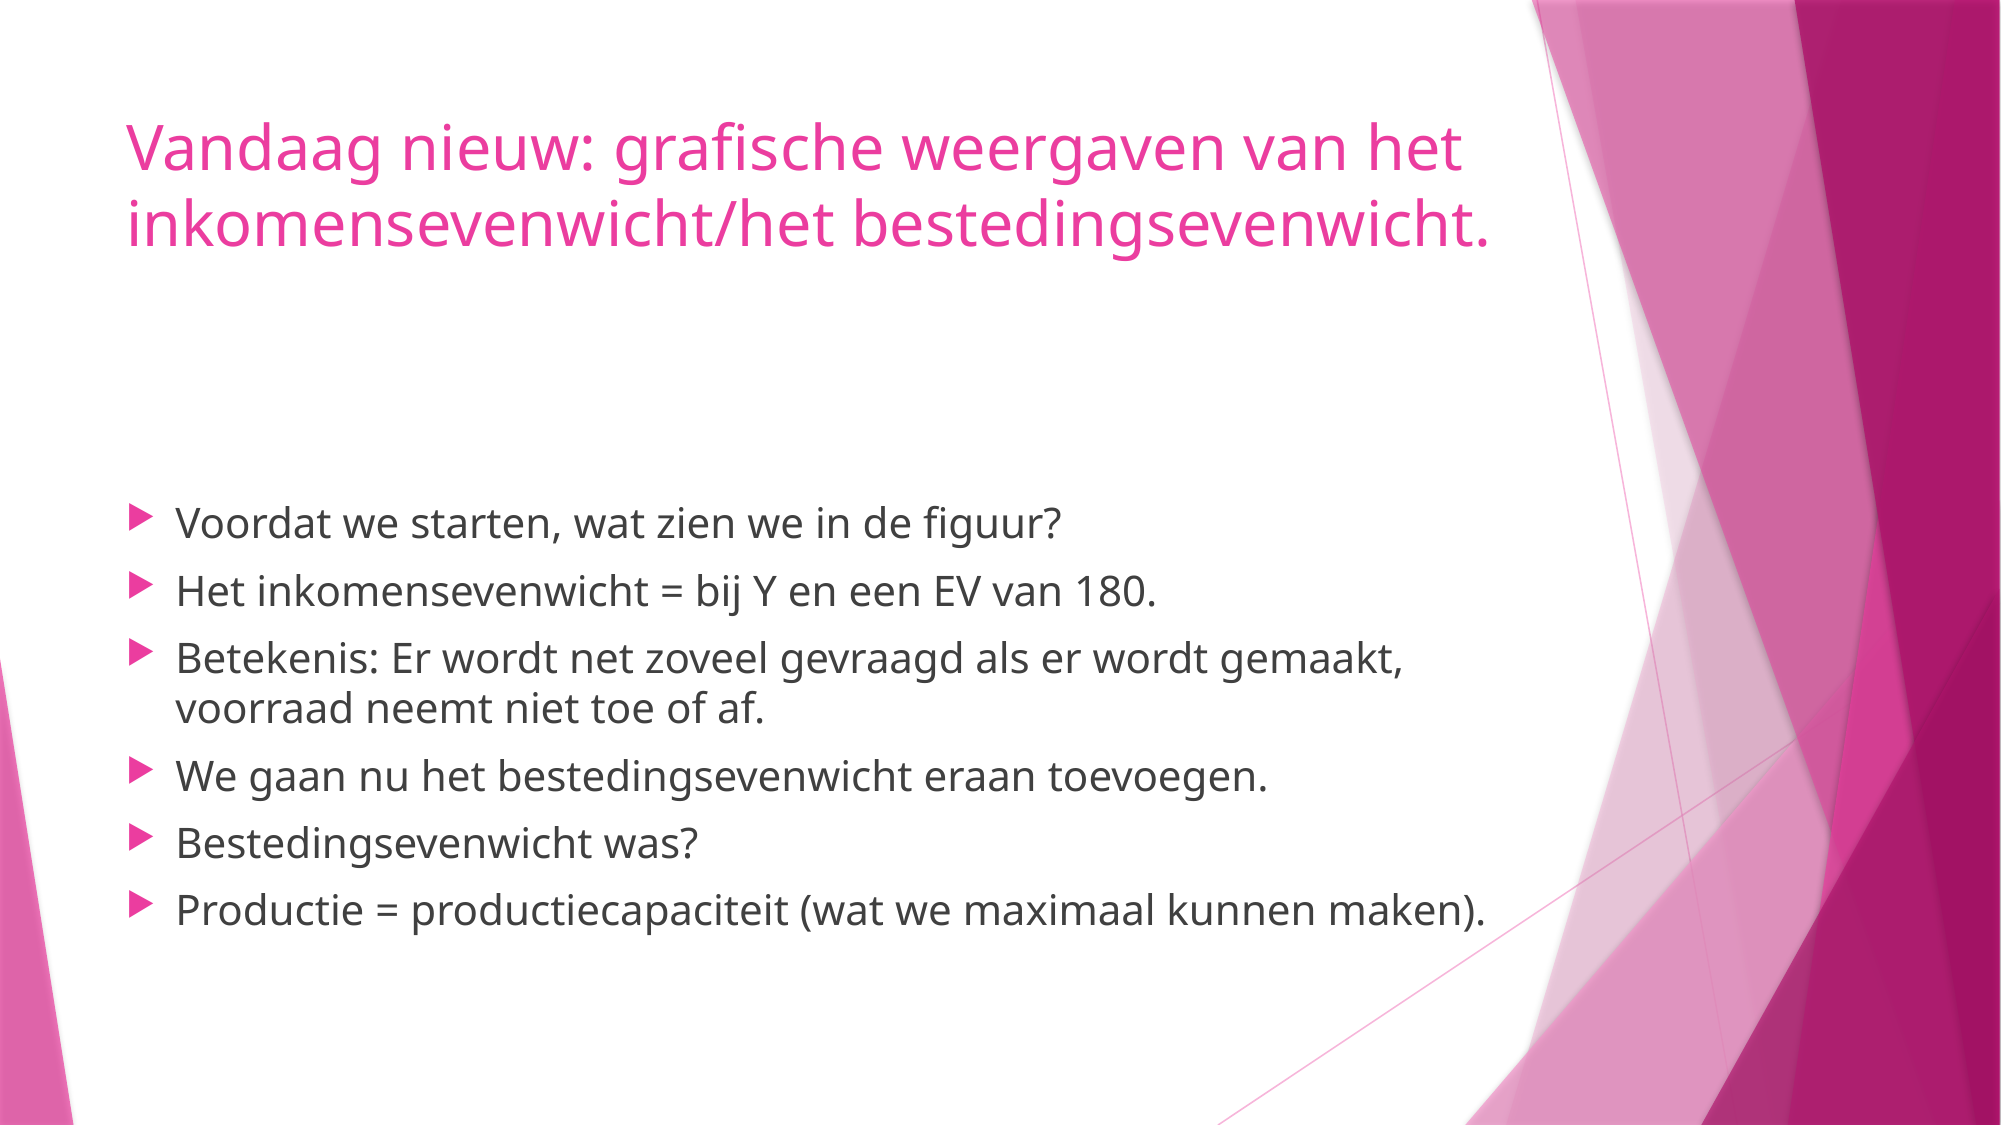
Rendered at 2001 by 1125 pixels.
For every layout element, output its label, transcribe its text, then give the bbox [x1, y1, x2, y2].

title Vandaag nieuw: grafische weergaven van het inkomensevenwicht/het bestedingsevenwicht. [111, 99, 1522, 317]
list Voordat we starten, wat zien we in de figuur? Het inkomensevenwicht = bij Y en een EV van 180. Betekenis: Er wordt net zoveel gevraagd als er wordt gemaakt, voorraad neemt niet toe of af. We gaan nu het bestedingsevenwicht eraan toevoegen. Bestedingsevenwicht was? Productie = productiecapaciteit (wat we maximaal kunnen maken). [111, 354, 1522, 992]
